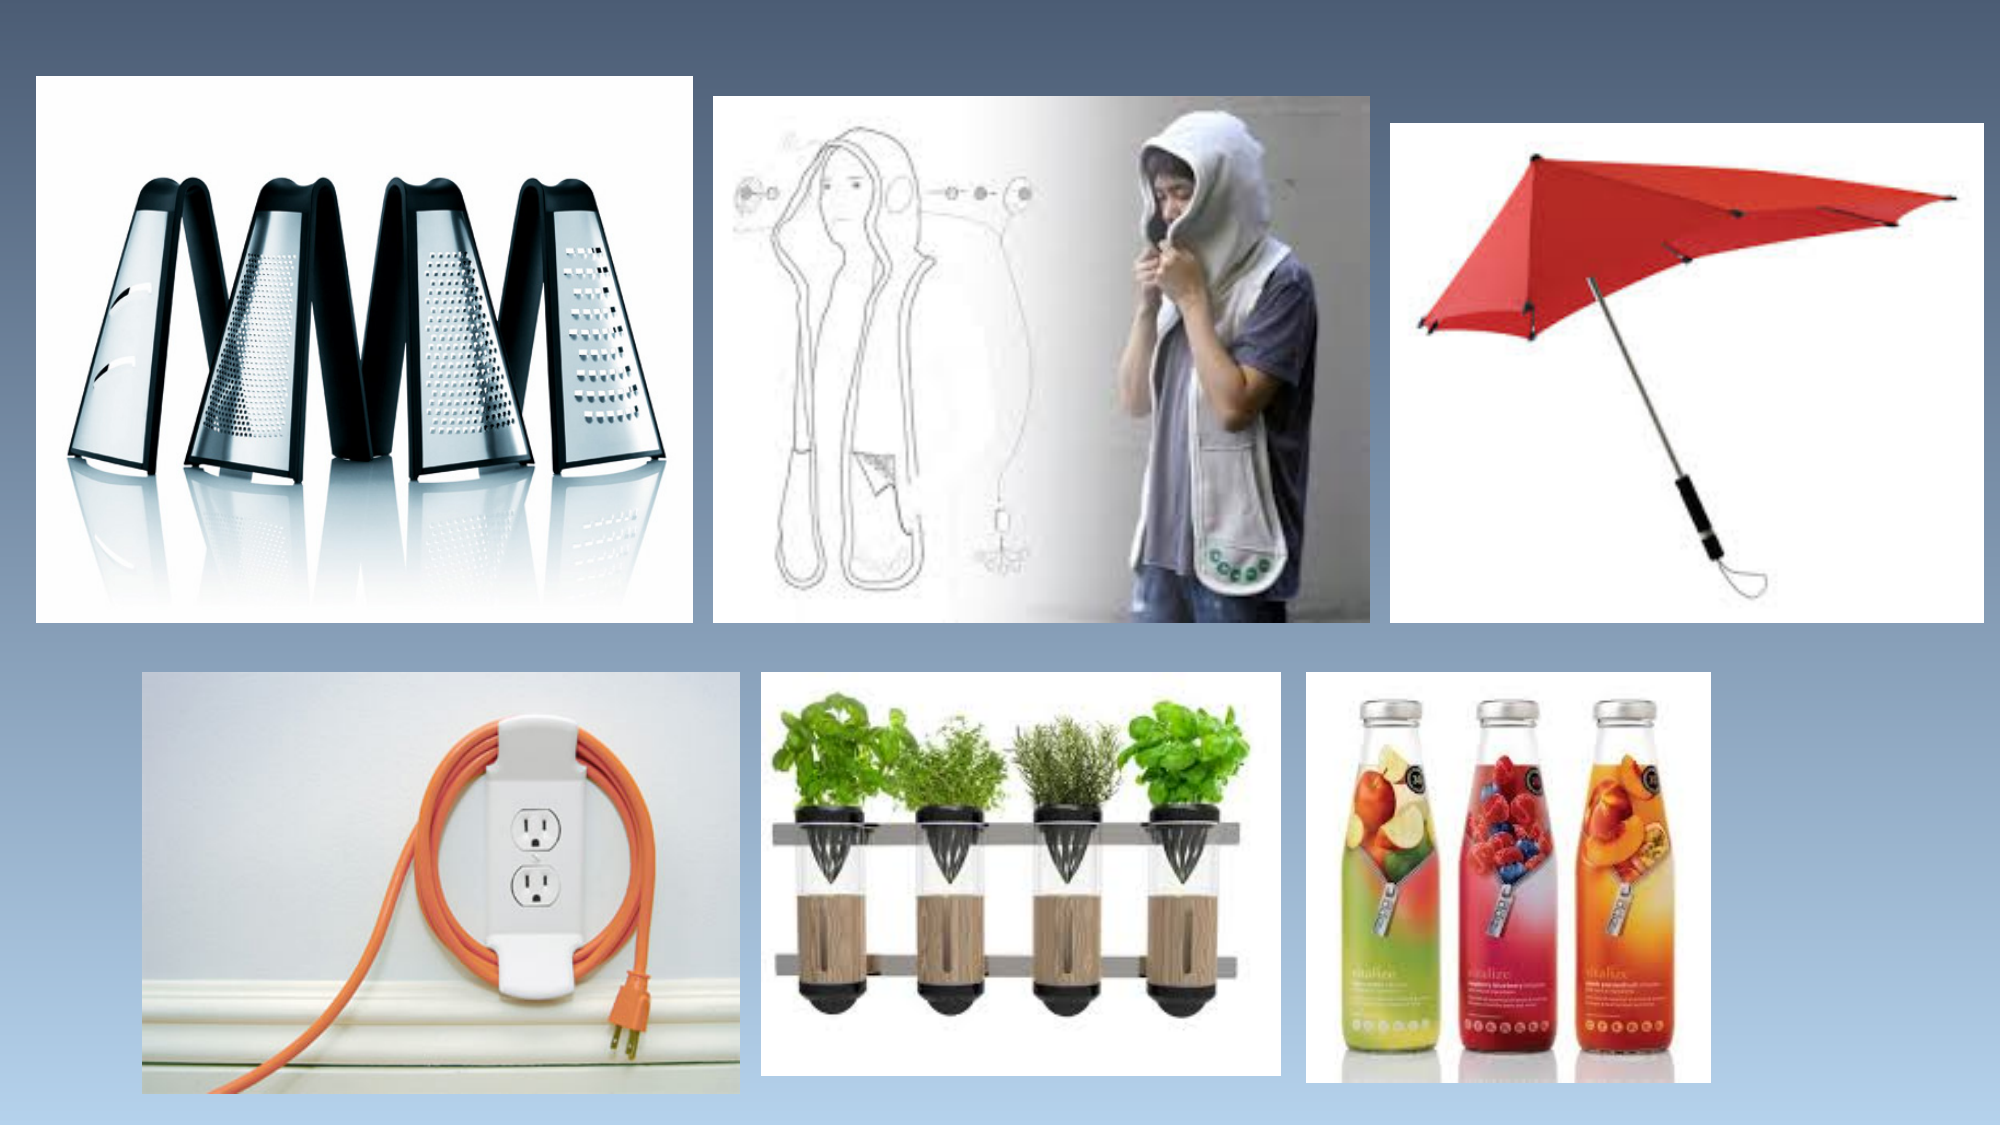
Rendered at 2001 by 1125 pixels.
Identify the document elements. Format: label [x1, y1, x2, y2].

picture [142, 672, 740, 1094]
picture [1306, 672, 1711, 1083]
picture [713, 96, 1370, 623]
picture [36, 76, 693, 623]
picture [1390, 123, 1984, 623]
picture [761, 672, 1281, 1076]
